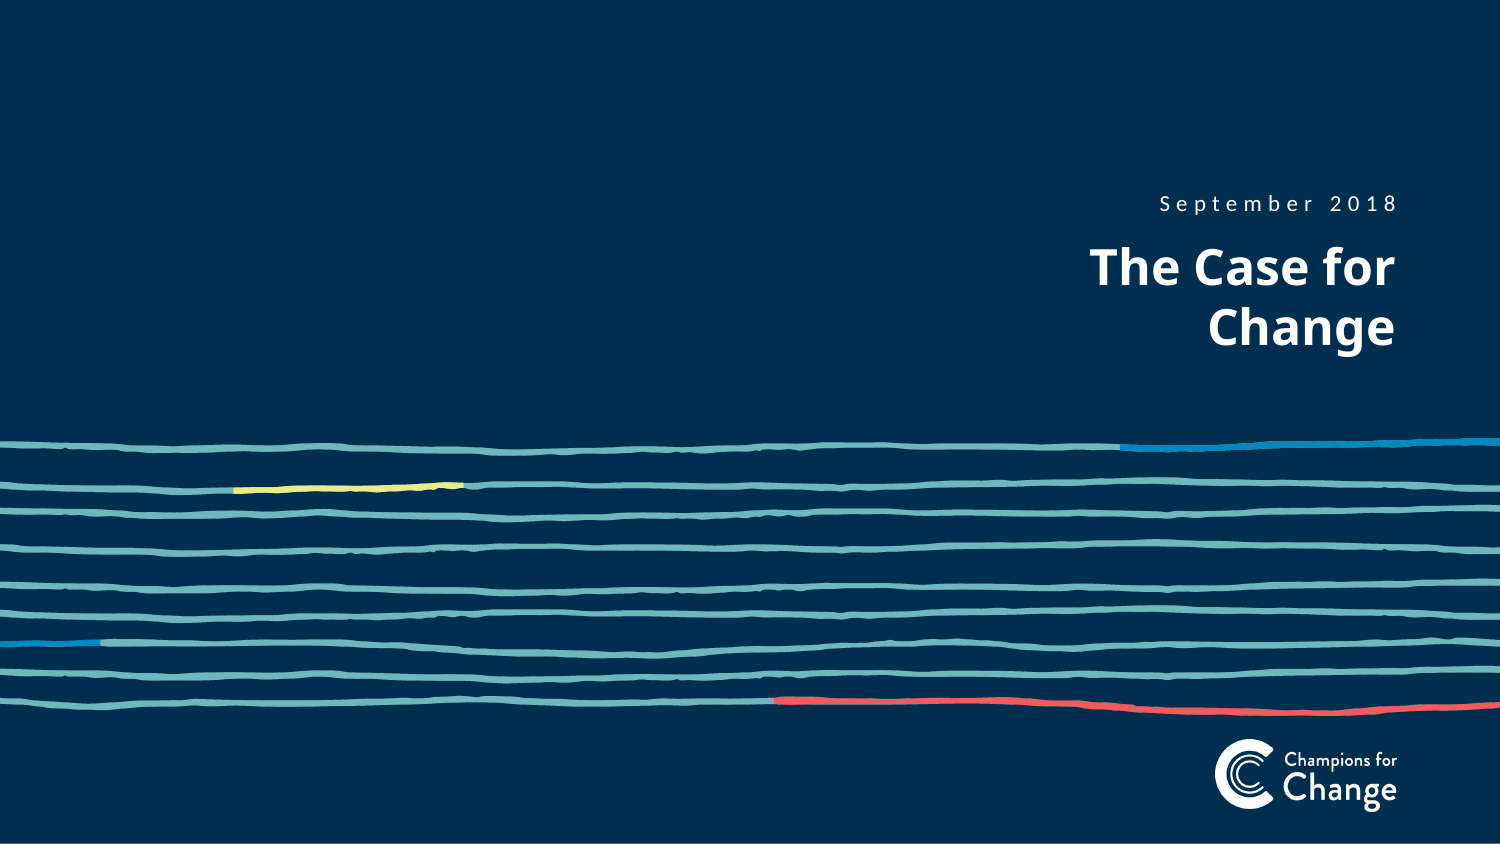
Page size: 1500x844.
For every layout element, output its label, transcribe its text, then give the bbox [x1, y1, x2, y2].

title The Case for Change [875, 237, 1411, 355]
picture [1215, 739, 1397, 812]
subtitle September 2018 [360, 169, 1411, 237]
picture [0, 438, 1500, 716]
